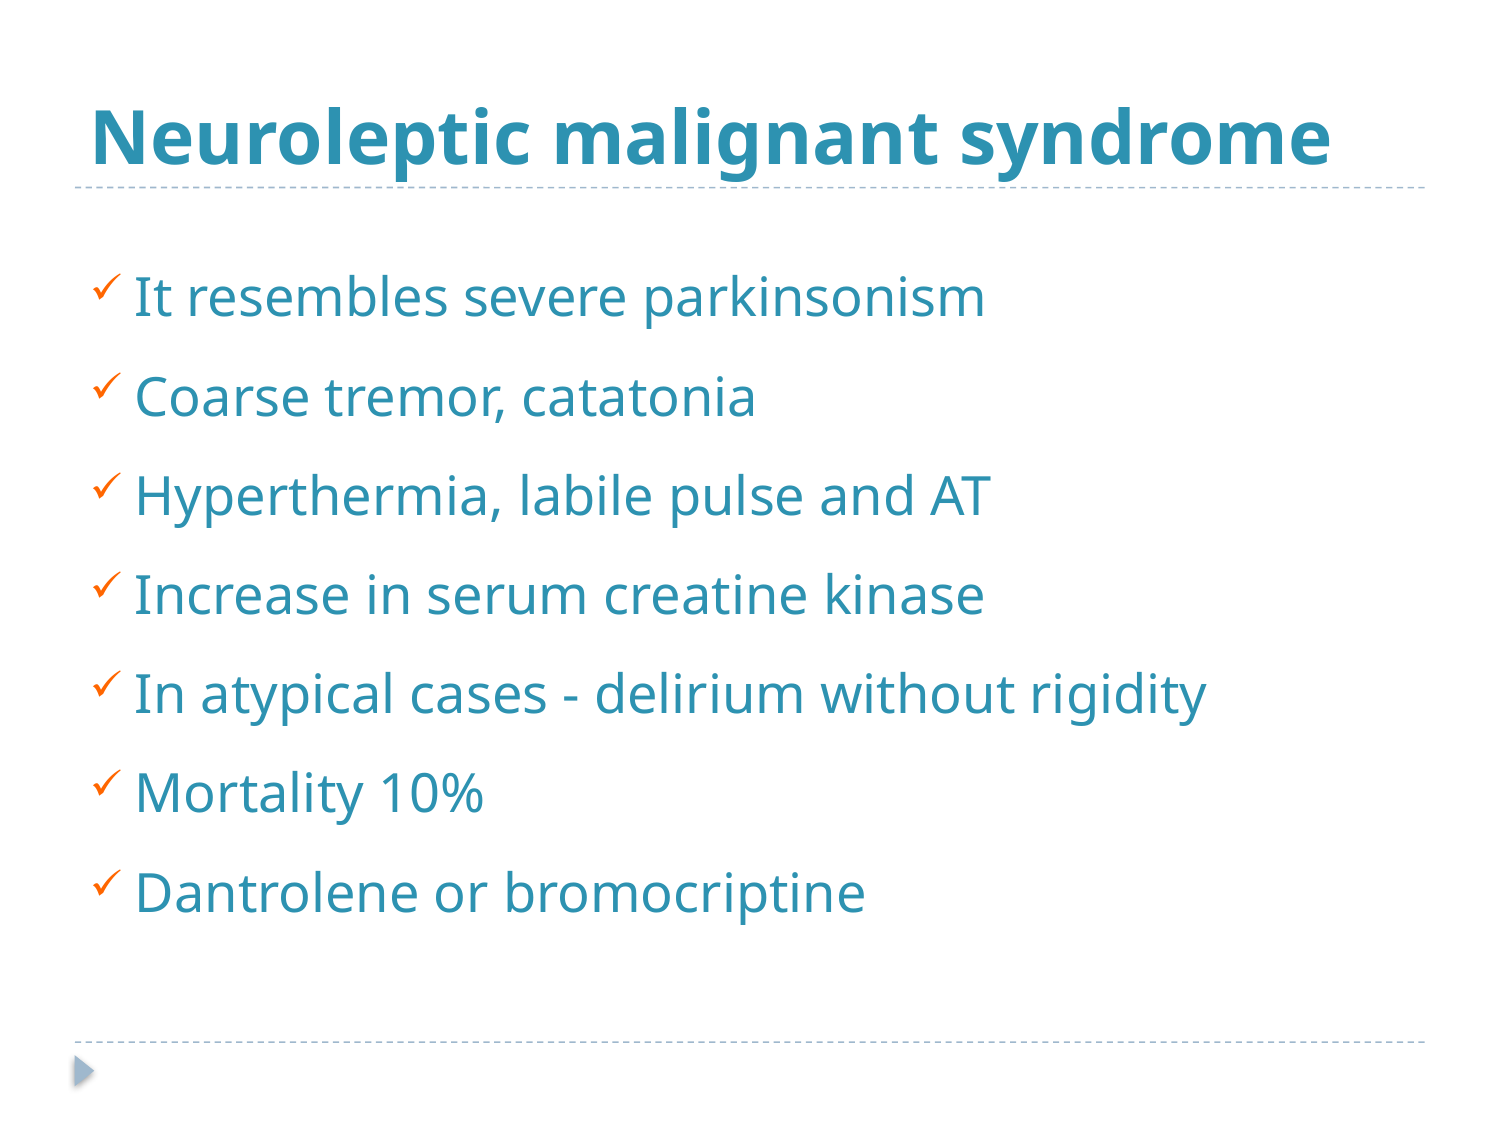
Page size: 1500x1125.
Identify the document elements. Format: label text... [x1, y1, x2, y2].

list It resembles severe parkinsonism Coarse tremor, catatonia Hyperthermia, labile pulse and AT Increase in serum creatine kinase In atypical cases - delirium without rigidity Mortality 10% Dantrolene or bromocriptine [75, 200, 1425, 1010]
title Neuroleptic malignant syndrome [75, 24, 1425, 188]
